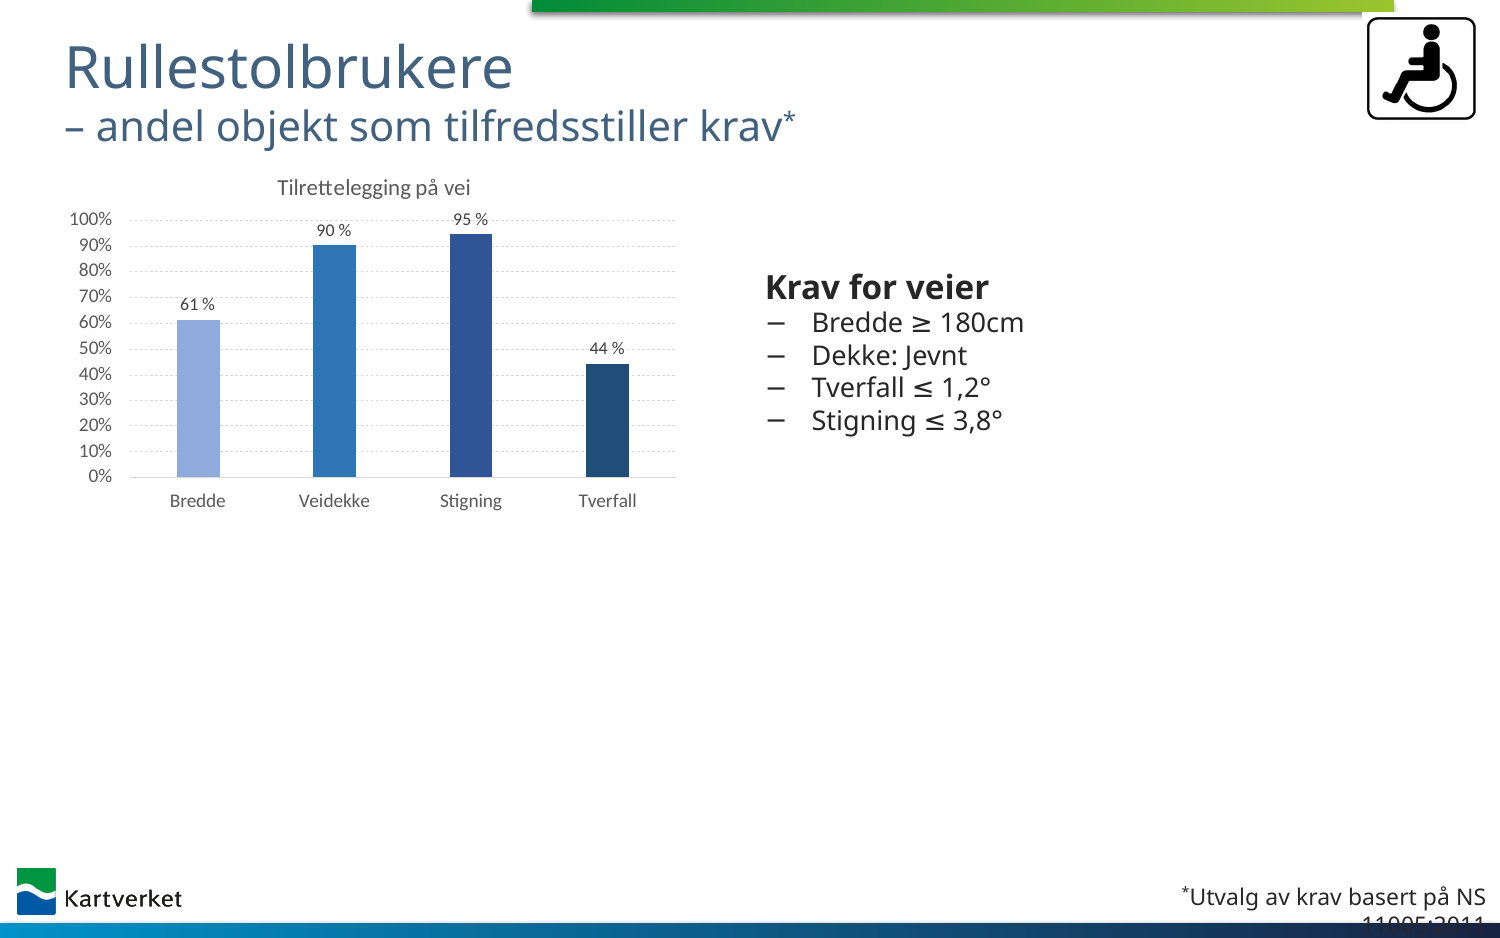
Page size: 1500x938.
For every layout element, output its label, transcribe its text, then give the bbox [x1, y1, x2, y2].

picture [1362, 12, 1481, 126]
text_box Krav for veier Bredde ≥ 180cm Dekke: Jevnt Tverfall ≤ 1,2° Stigning ≤ 3,8° [750, 258, 1234, 444]
picture [62, 166, 687, 519]
text_box *Utvalg av krav basert på NS 11005:2011 [1068, 873, 1500, 938]
text_box Rullestolbrukere – andel objekt som tilfredsstiller krav* [49, 25, 1431, 158]
